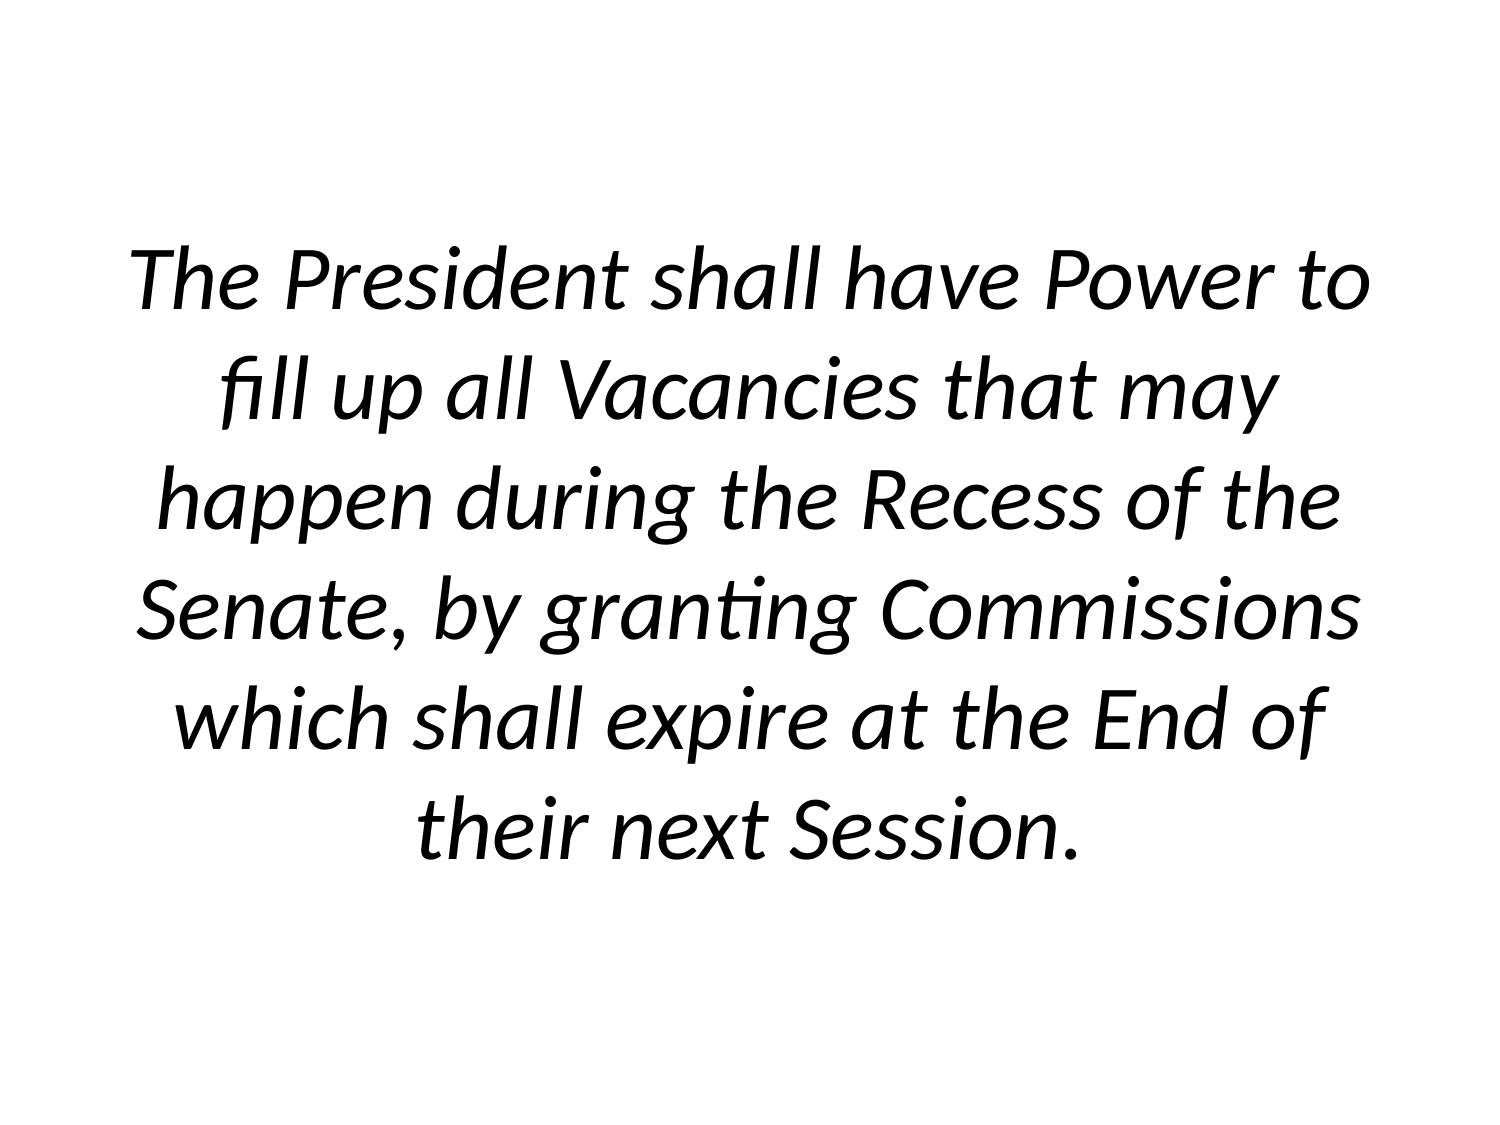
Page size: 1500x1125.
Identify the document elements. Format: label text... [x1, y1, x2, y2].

title The President shall have Power to fill up all Vacancies that may happen during the Recess of the Senate, by granting Commissions which shall expire at the End of their next Session. [74, 44, 1426, 1051]
